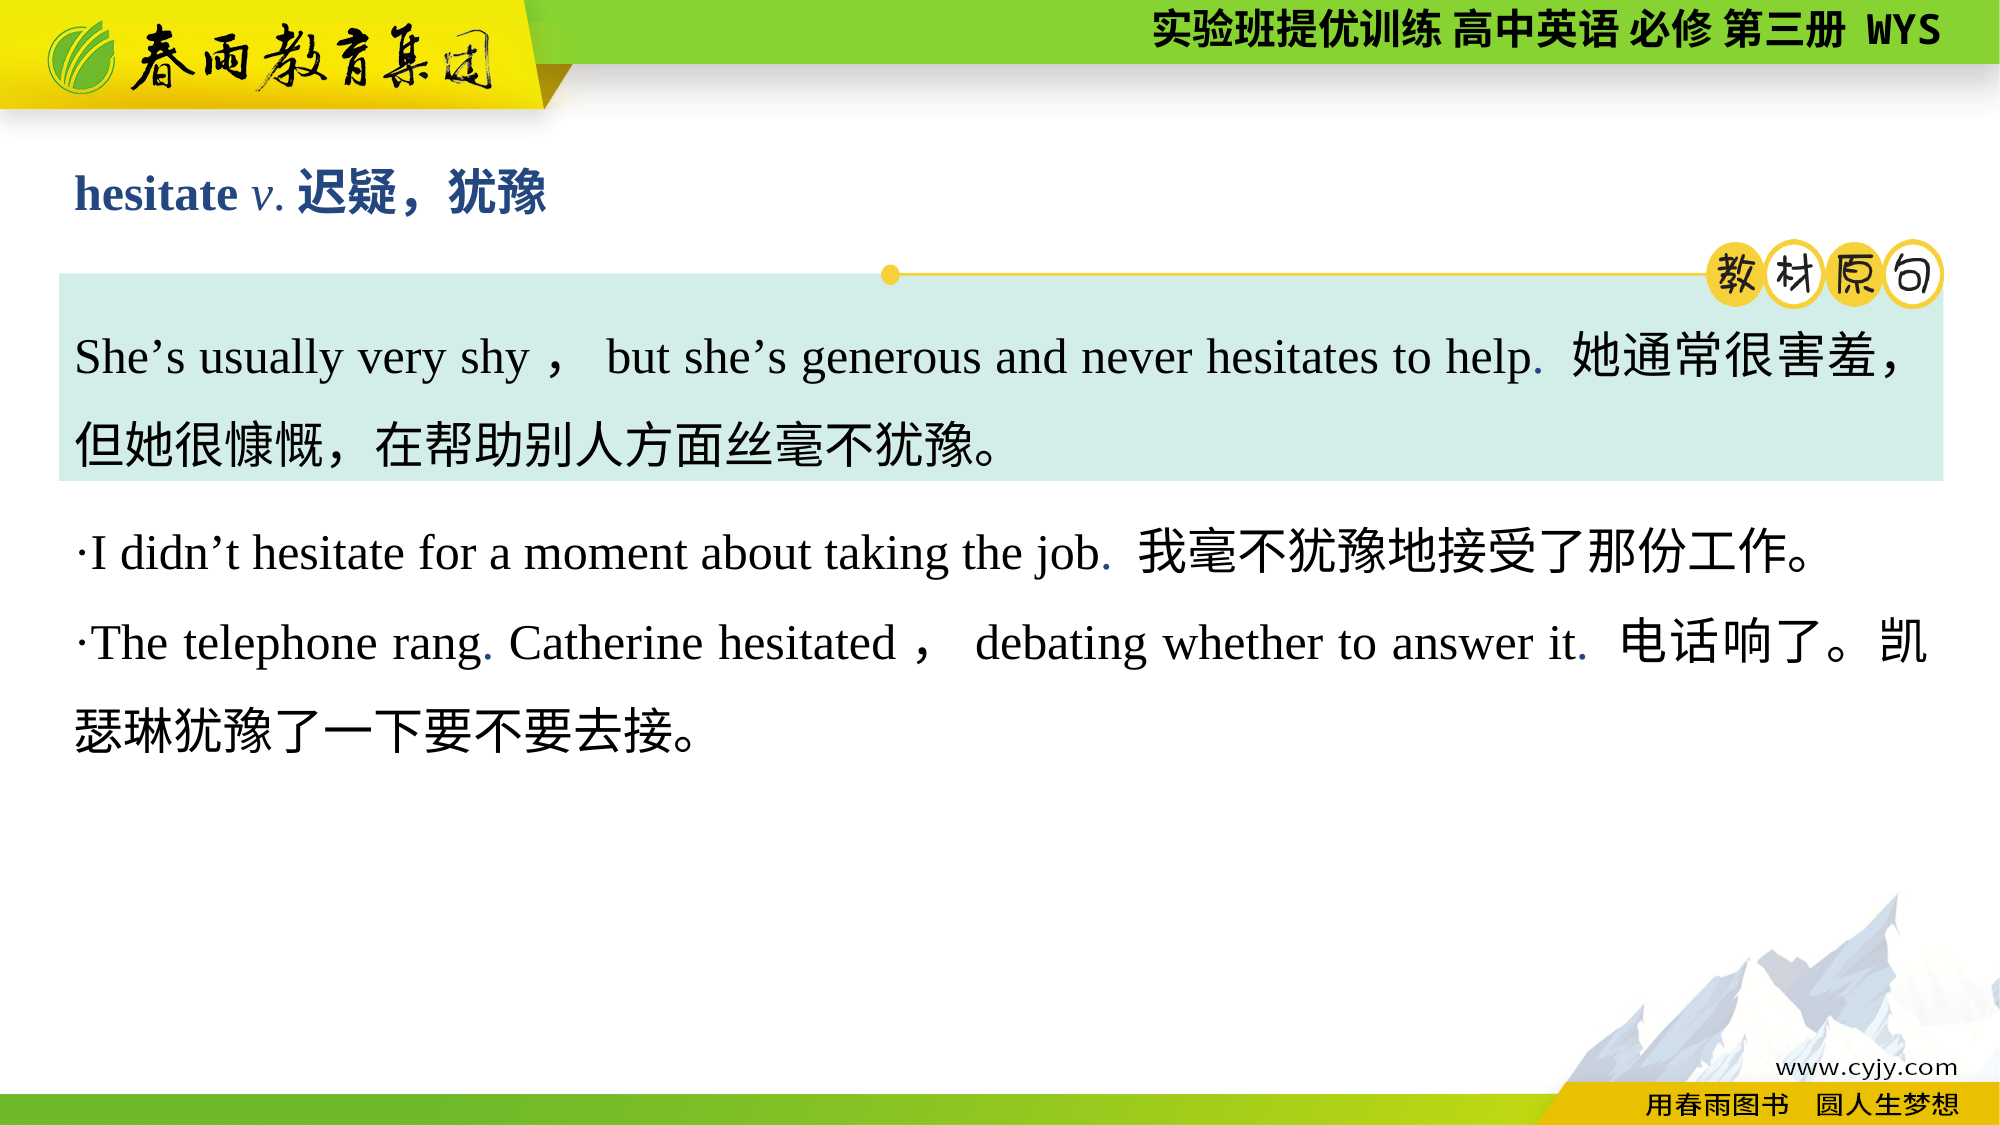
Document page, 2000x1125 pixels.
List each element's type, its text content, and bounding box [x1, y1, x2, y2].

text_box She’s usually very shy，but she’s generous and never hesitates to help. 她通常很害羞，但她很慷慨，在帮助别人方面丝毫不犹豫。 [59, 273, 1944, 481]
list hesitate v.迟疑，犹豫 [59, 122, 1944, 217]
text_box ·I didn’t hesitate for a moment about taking the job. 我毫不犹豫地接受了那份工作。 ·The telephone rang. Catherine hesitated，debating whether to answer it. 电话响了。凯瑟琳犹豫了一下要不要去接。 [59, 481, 1944, 767]
picture [0, 0, 2000, 1125]
